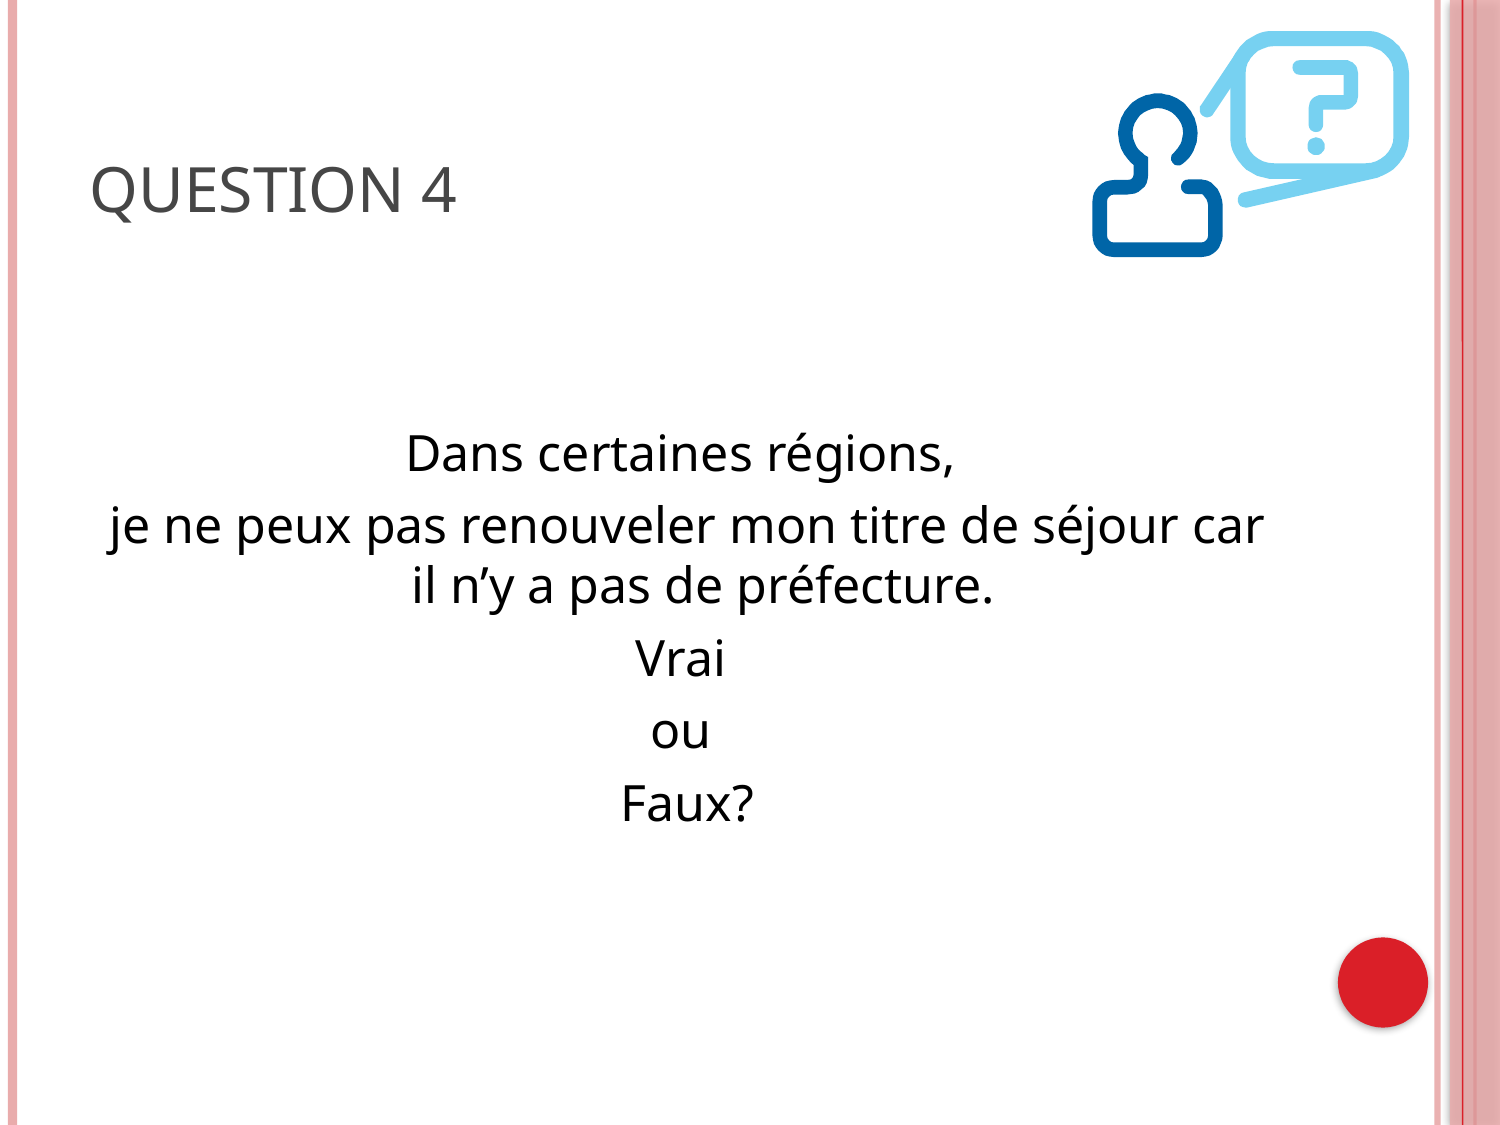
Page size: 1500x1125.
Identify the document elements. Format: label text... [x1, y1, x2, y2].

picture [1091, 30, 1410, 258]
title Question 4 [75, 45, 1086, 233]
list Dans certaines régions, je ne peux pas renouveler mon titre de séjour car il n’y a pas de préfecture. Vrai ou Faux? [74, 262, 1301, 1063]
